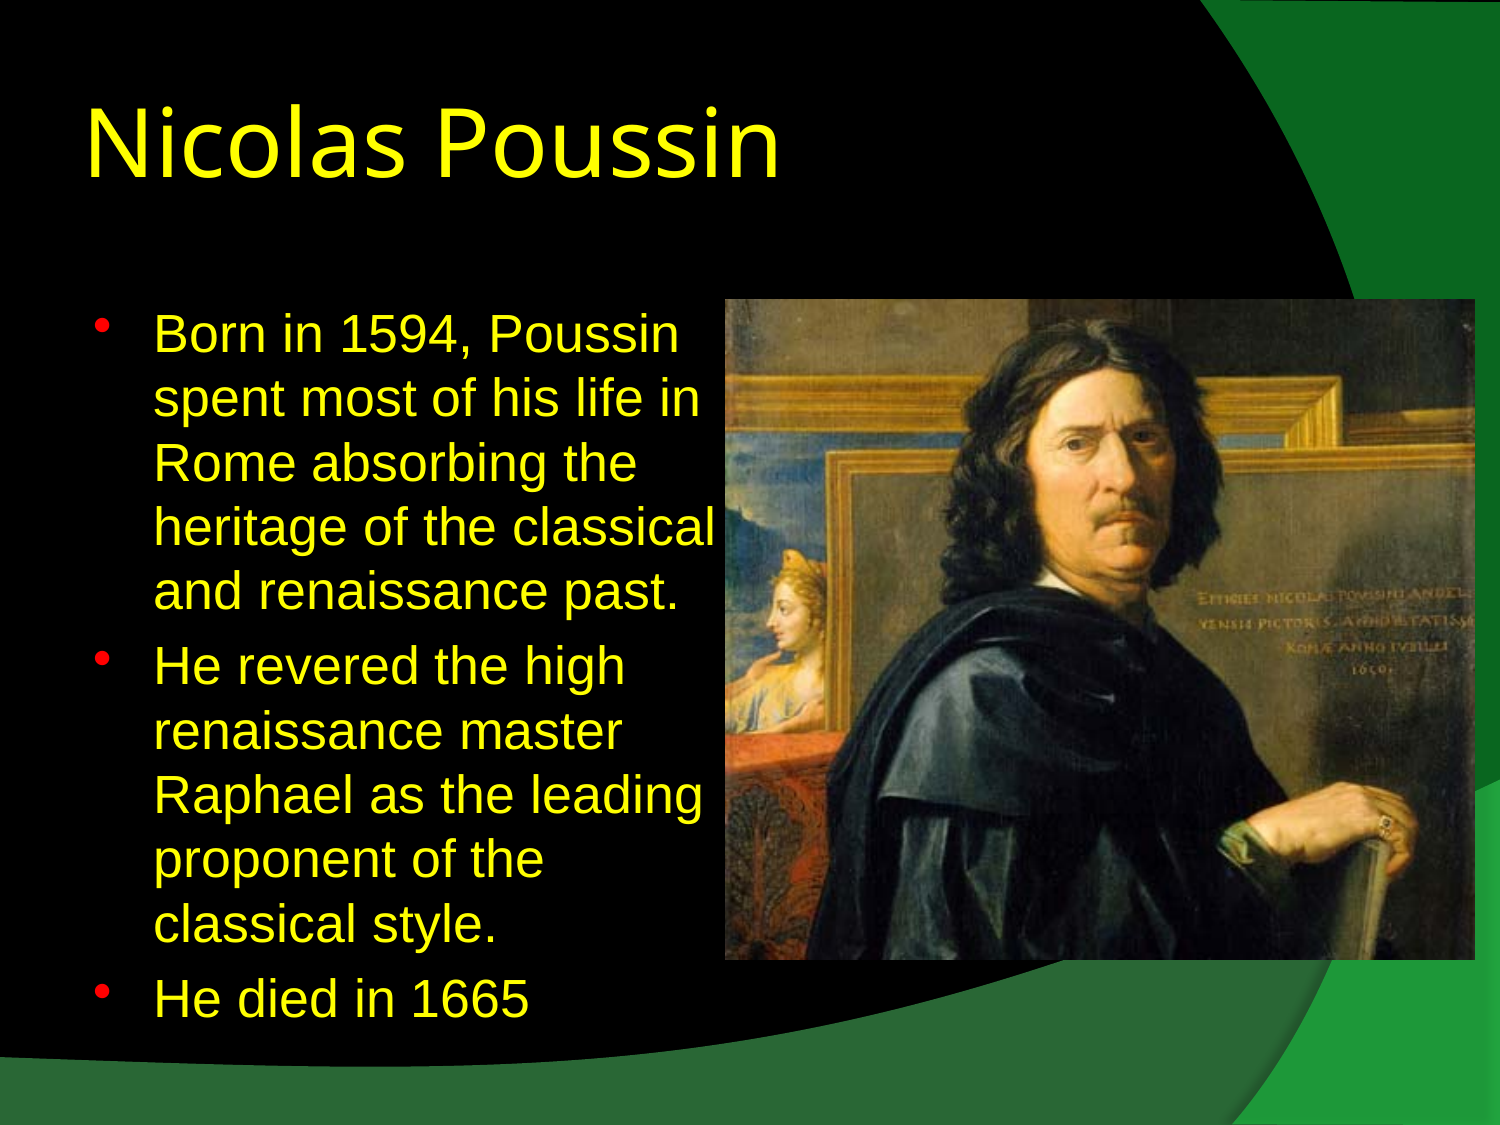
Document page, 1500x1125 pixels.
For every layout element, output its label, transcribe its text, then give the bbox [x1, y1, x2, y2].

list Born in 1594, Poussin spent most of his life in Rome absorbing the heritage of the classical and renaissance past. He revered the high renaissance master Raphael as the leading proponent of the classical style. He died in 1665 [75, 291, 763, 1050]
picture [724, 299, 1476, 960]
title Nicolas Poussin [75, 45, 1300, 233]
